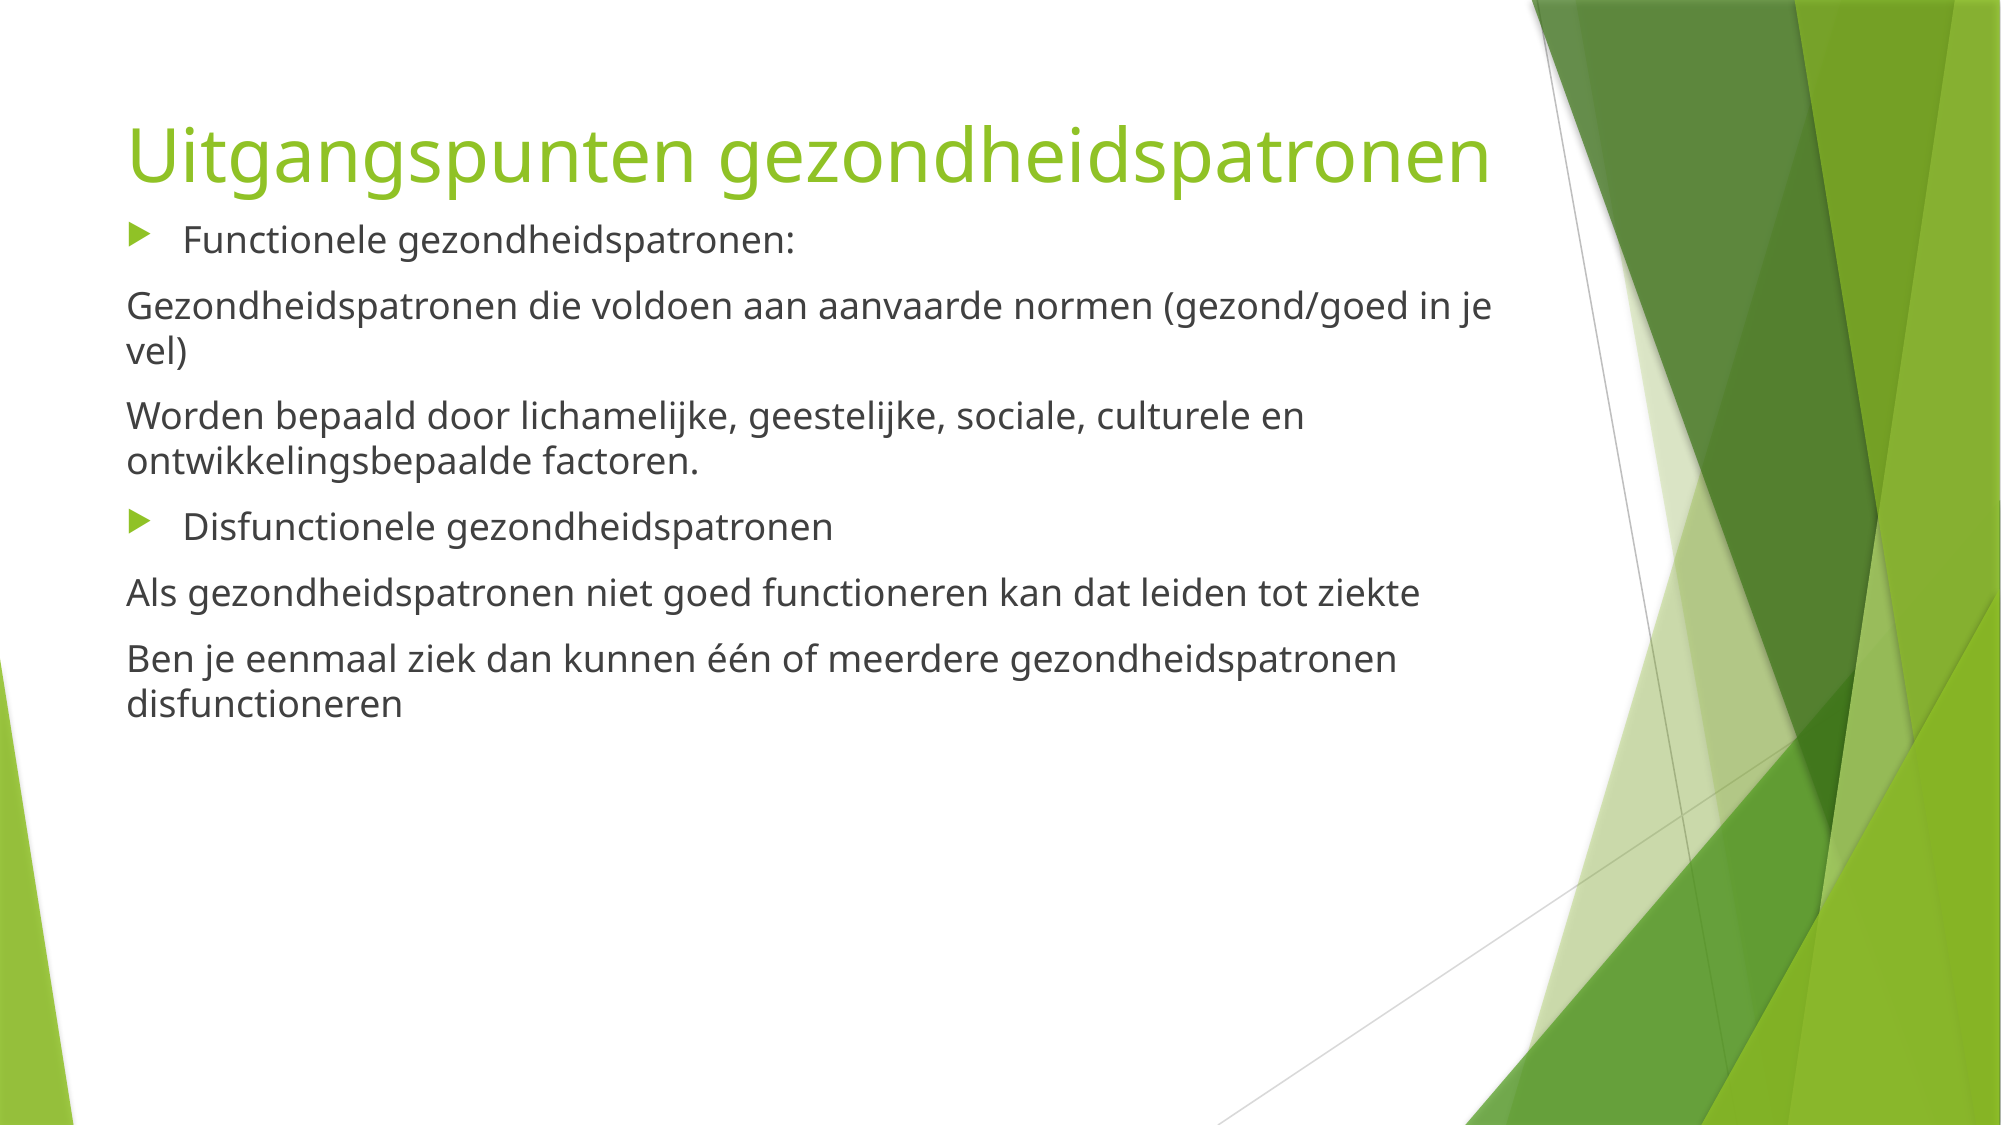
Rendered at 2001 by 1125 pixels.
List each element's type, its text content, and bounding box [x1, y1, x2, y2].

title Uitgangspunten gezondheidspatronen [111, 99, 1522, 208]
list Functionele gezondheidspatronen: Gezondheidspatronen die voldoen aan aanvaarde normen (gezond/goed in je vel) Worden bepaald door lichamelijke, geestelijke, sociale, culturele en ontwikkelingsbepaalde factoren. Disfunctionele gezondheidspatronen Als gezondheidspatronen niet goed functioneren kan dat leiden tot ziekte Ben je eenmaal ziek dan kunnen één of meerdere gezondheidspatronen disfunctioneren [111, 208, 1522, 845]
